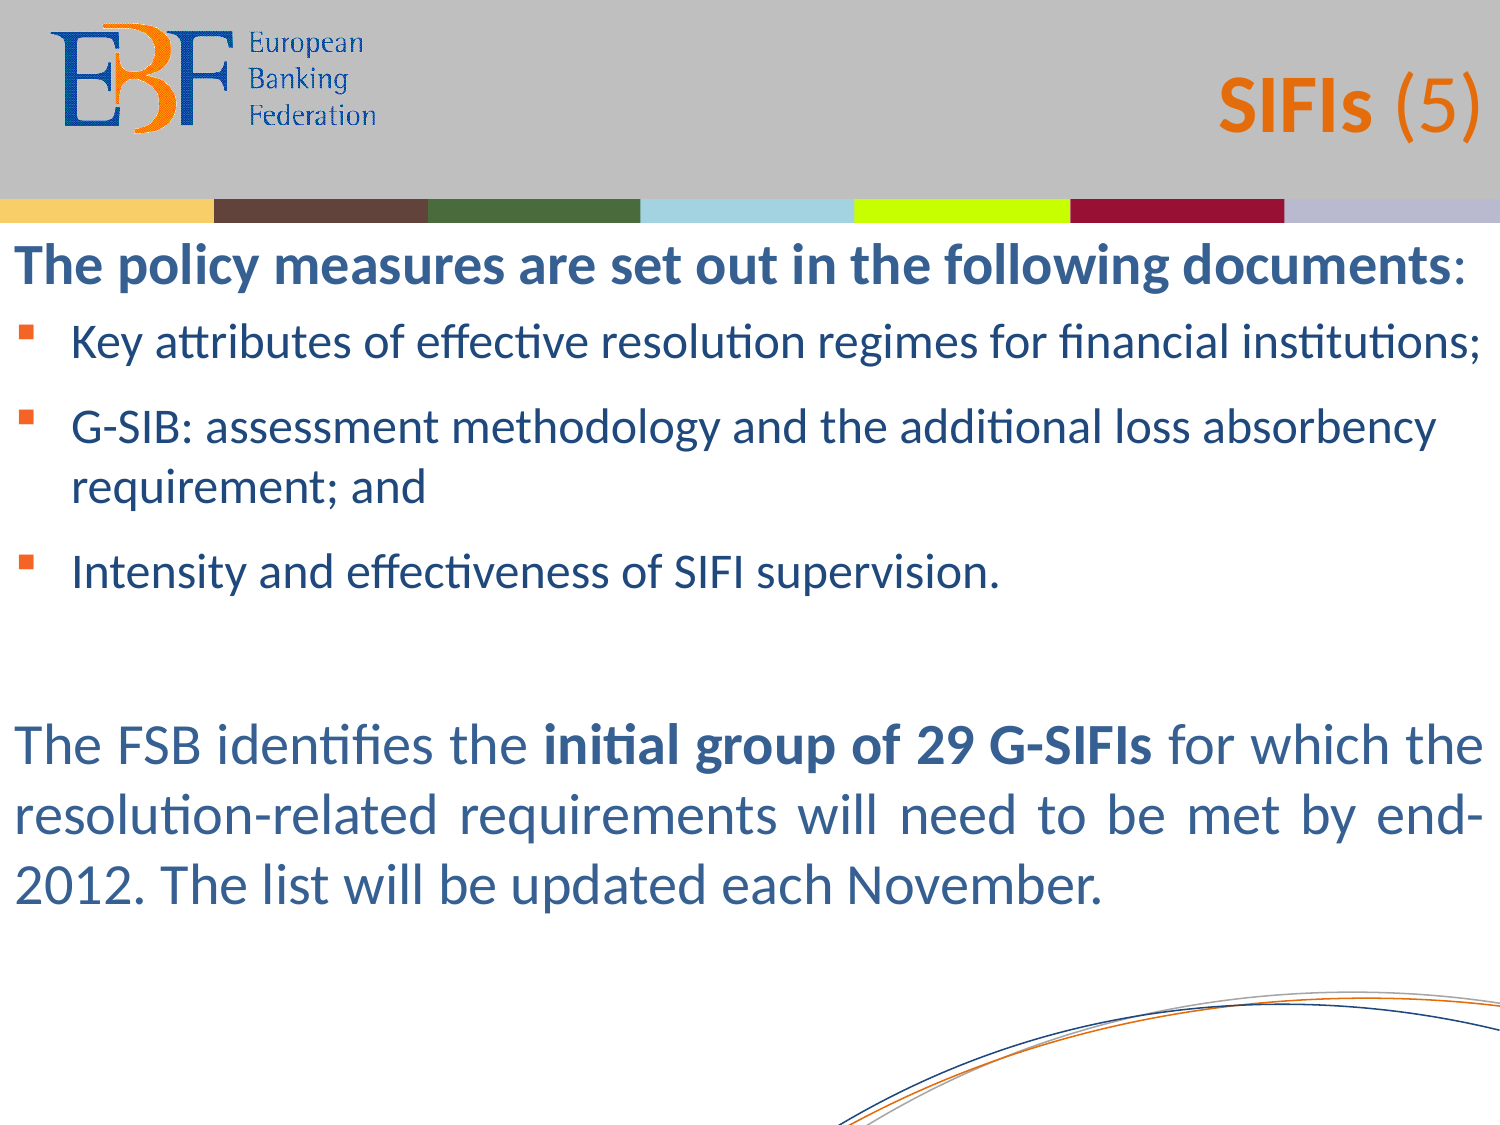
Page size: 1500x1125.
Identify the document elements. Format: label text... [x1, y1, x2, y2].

text_box SIFIs (5) [0, 0, 1500, 198]
text_box The policy measures are set out in the following documents: Key attributes of effective resolution regimes for financial institutions; G-SIB: assessment methodology and the additional loss absorbency requirement; and Intensity and effectiveness of SIFI supervision. The FSB identifies the initial group of 29 G-SIFIs for which the resolution-related requirements will need to be met by end-2012. The list will be updated each November. [0, 229, 1500, 1006]
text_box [0, 198, 1500, 224]
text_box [827, 958, 1500, 1091]
picture [40, 0, 381, 145]
